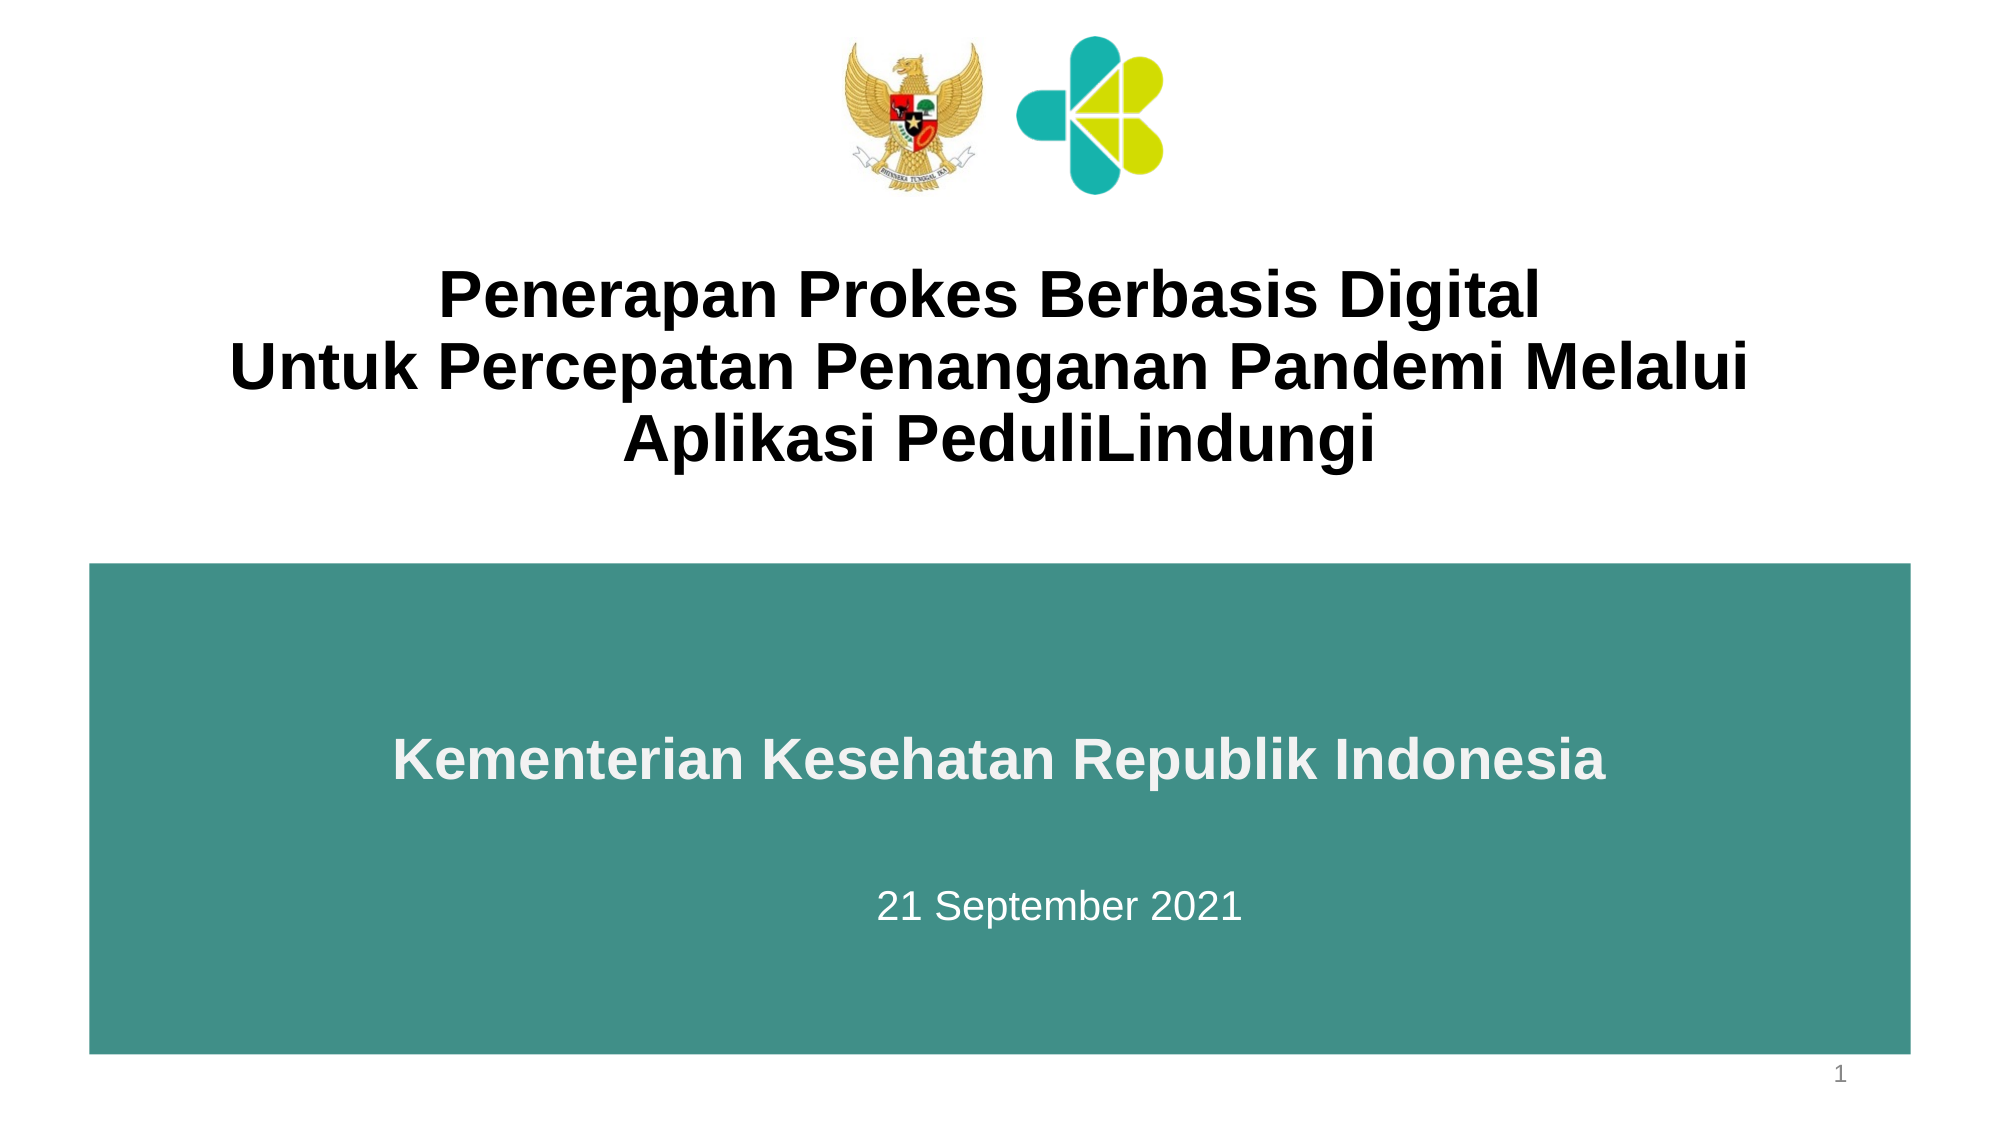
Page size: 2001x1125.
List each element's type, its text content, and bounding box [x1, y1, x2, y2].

picture [1016, 36, 1173, 195]
title Penerapan Prokes Berbasis Digital Untuk Percepatan Penanganan Pandemi Melalui Aplikasi PeduliLindungi [137, 252, 1863, 486]
picture [841, 37, 987, 197]
slide_number 1 [1412, 1042, 1863, 1103]
list 21 September 2021 [839, 876, 1281, 967]
subtitle Kementerian Kesehatan Republik Indonesia [249, 721, 1750, 877]
